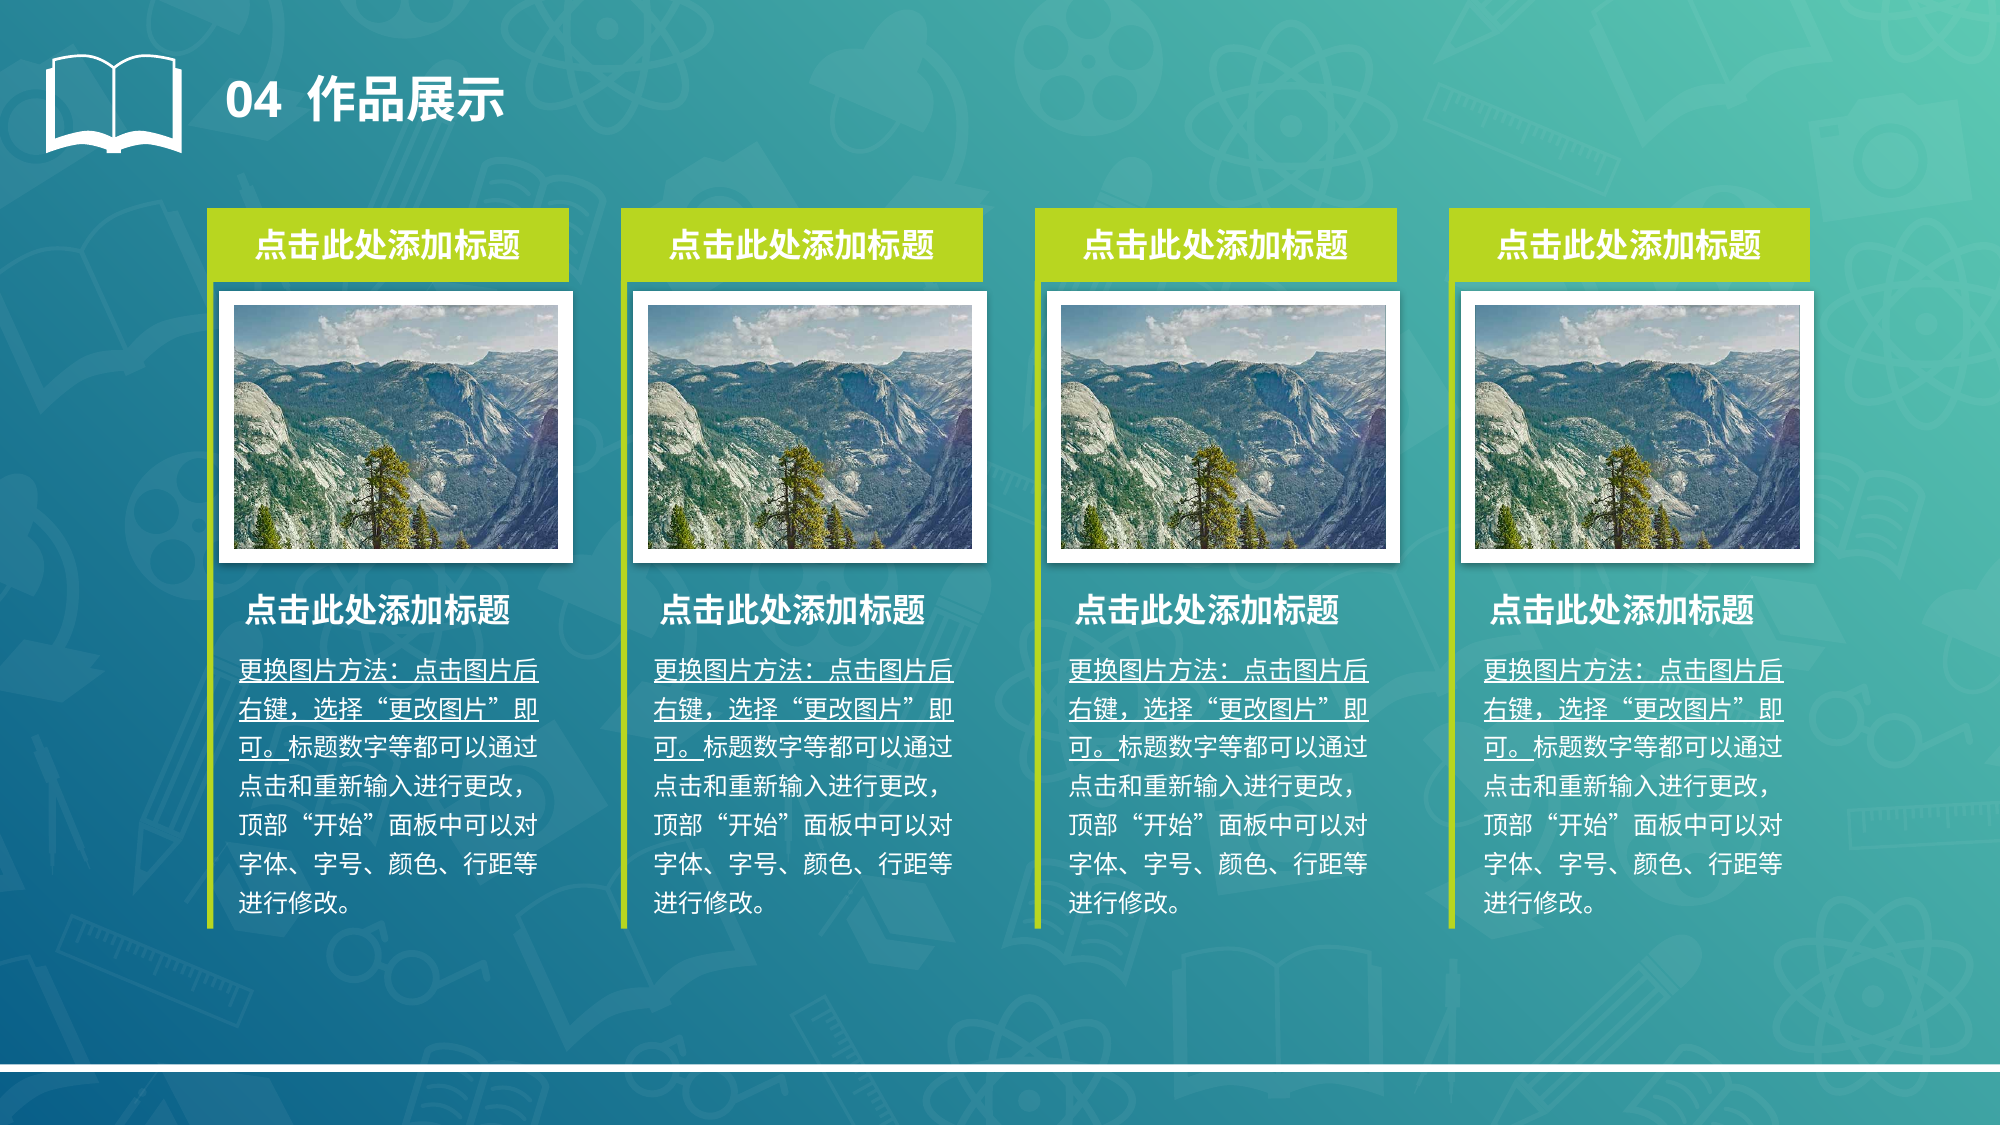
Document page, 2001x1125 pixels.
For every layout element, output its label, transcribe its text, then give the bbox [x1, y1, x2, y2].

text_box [208, 208, 568, 929]
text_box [1468, 582, 1799, 929]
picture [647, 305, 973, 549]
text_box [1053, 582, 1384, 929]
picture [233, 305, 558, 549]
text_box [1449, 208, 1810, 929]
picture [1475, 305, 1800, 549]
list 04 作品展示 [209, 41, 1081, 162]
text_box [621, 208, 982, 929]
picture [1061, 305, 1386, 549]
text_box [1035, 208, 1396, 929]
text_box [639, 582, 969, 929]
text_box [224, 582, 554, 929]
